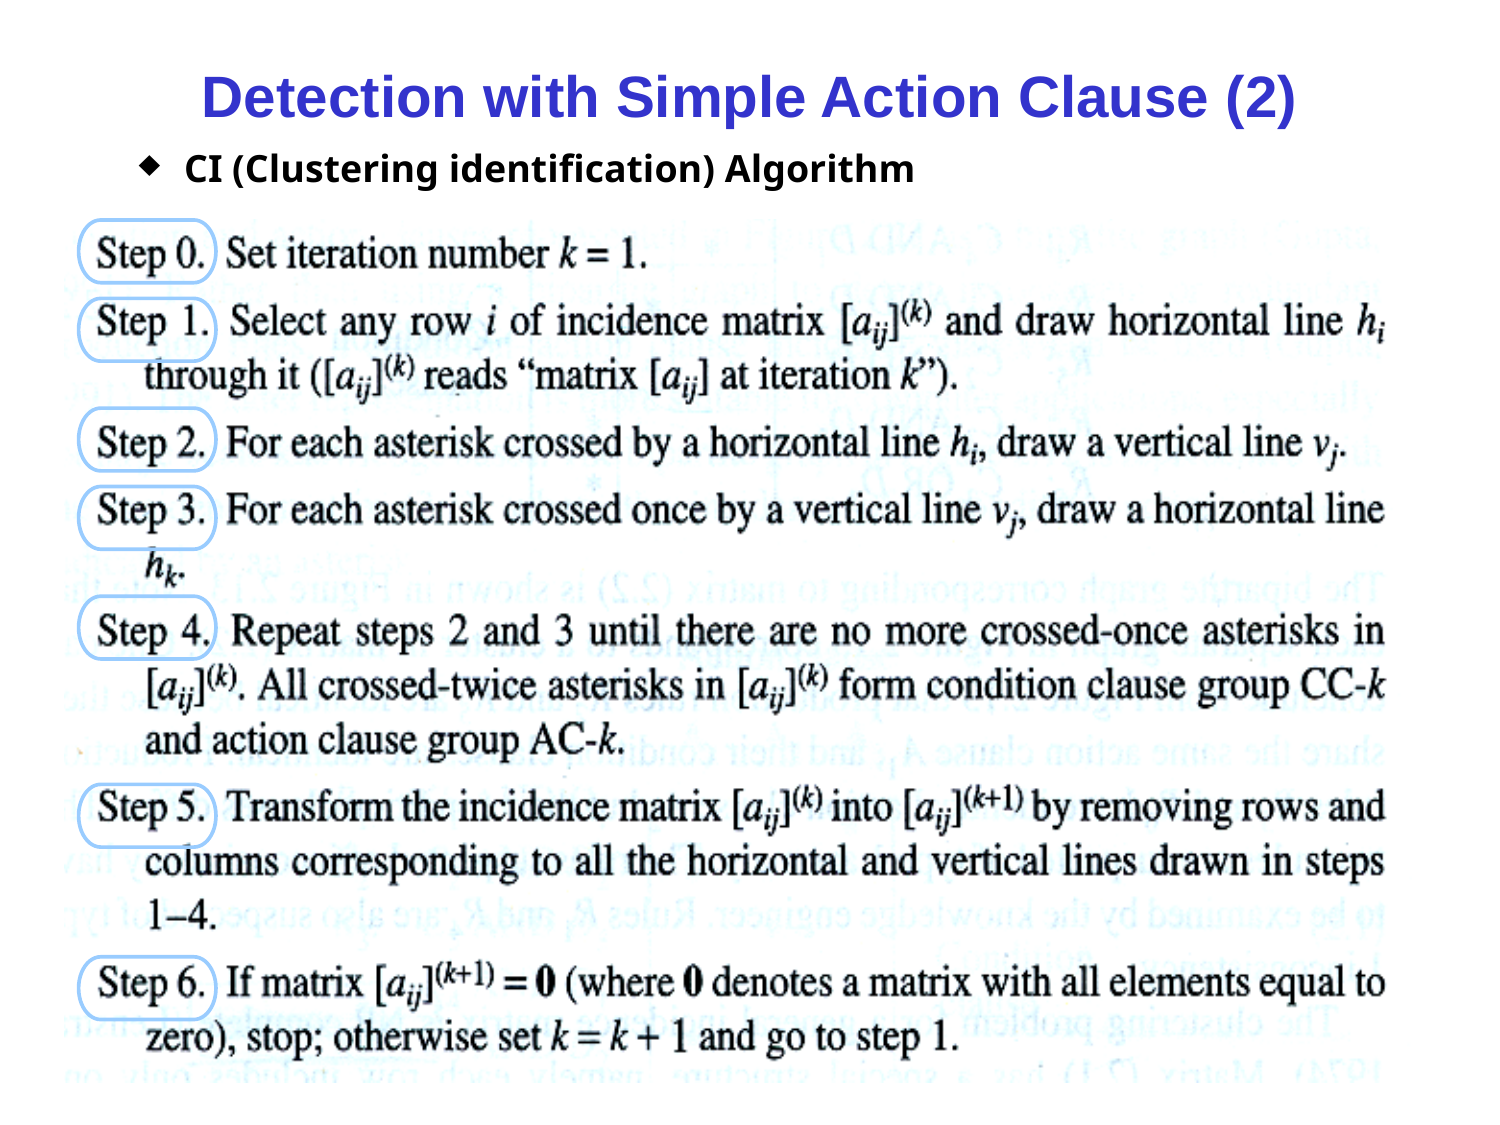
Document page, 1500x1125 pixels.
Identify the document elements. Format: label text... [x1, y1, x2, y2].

title Detection with Simple Action Clause (2) [62, 49, 1438, 138]
text_box CI (Clustering identification) Algorithm [123, 138, 932, 198]
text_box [64, 219, 1412, 1083]
